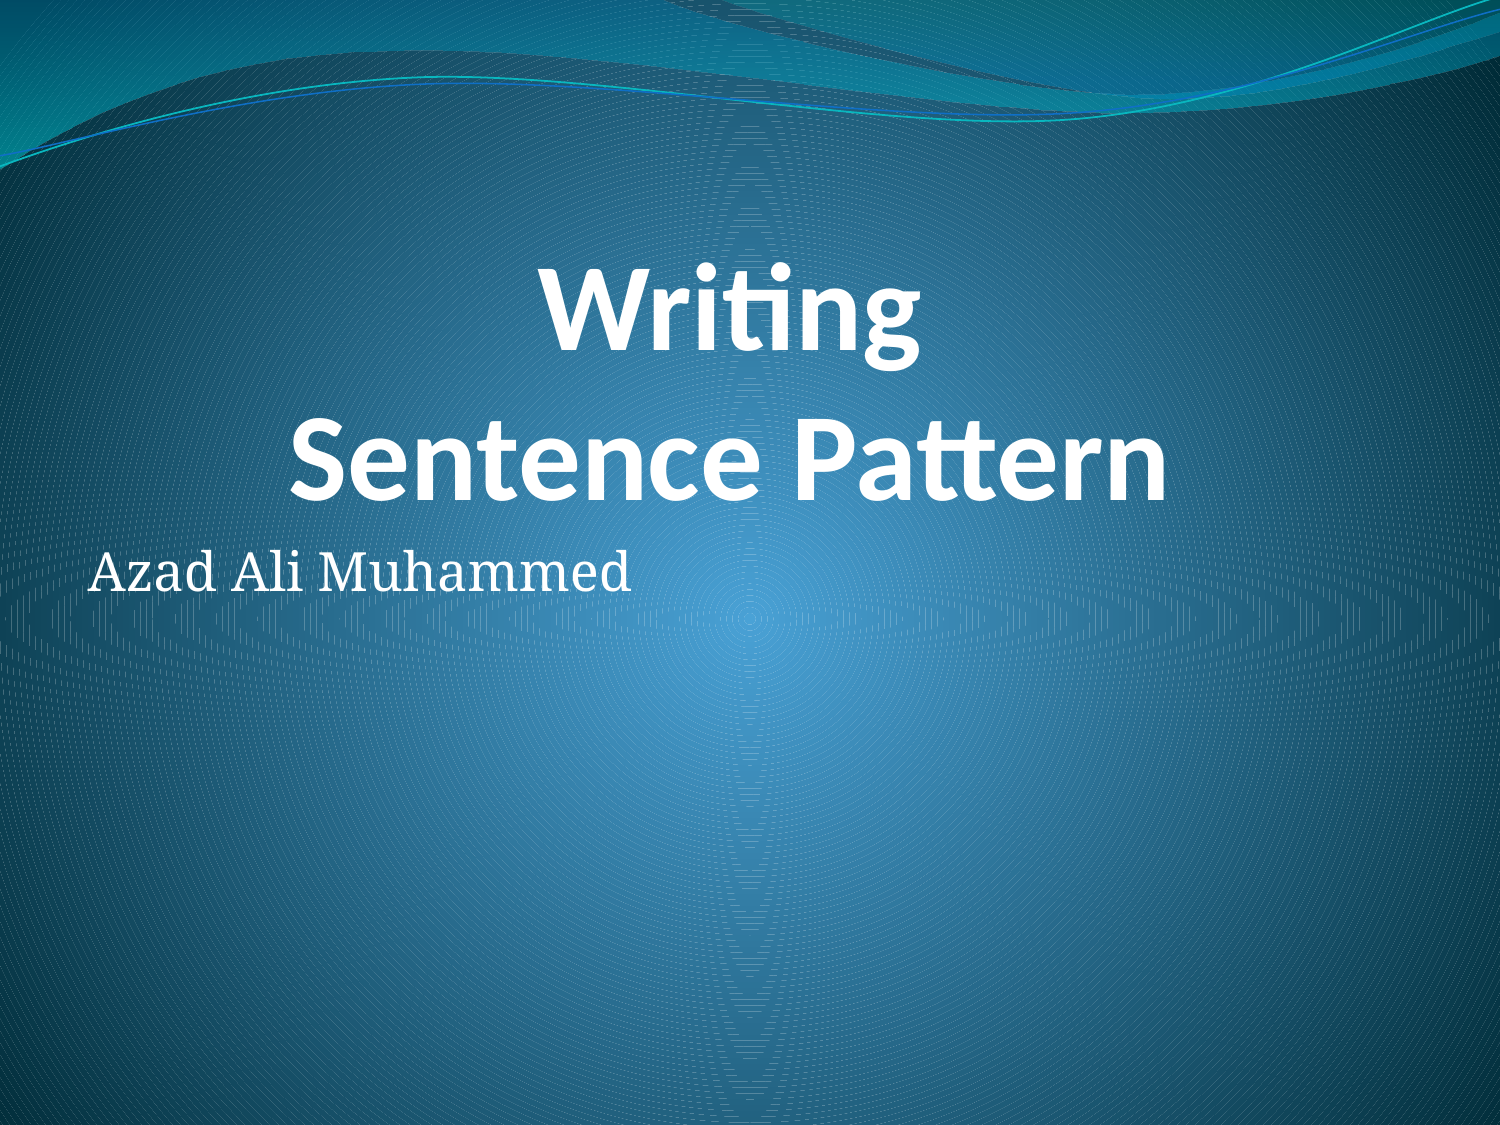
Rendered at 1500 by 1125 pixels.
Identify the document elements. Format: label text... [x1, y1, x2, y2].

subtitle Azad Ali Muhammed [87, 529, 1376, 818]
title Writing Sentence Pattern [87, 224, 1376, 525]
